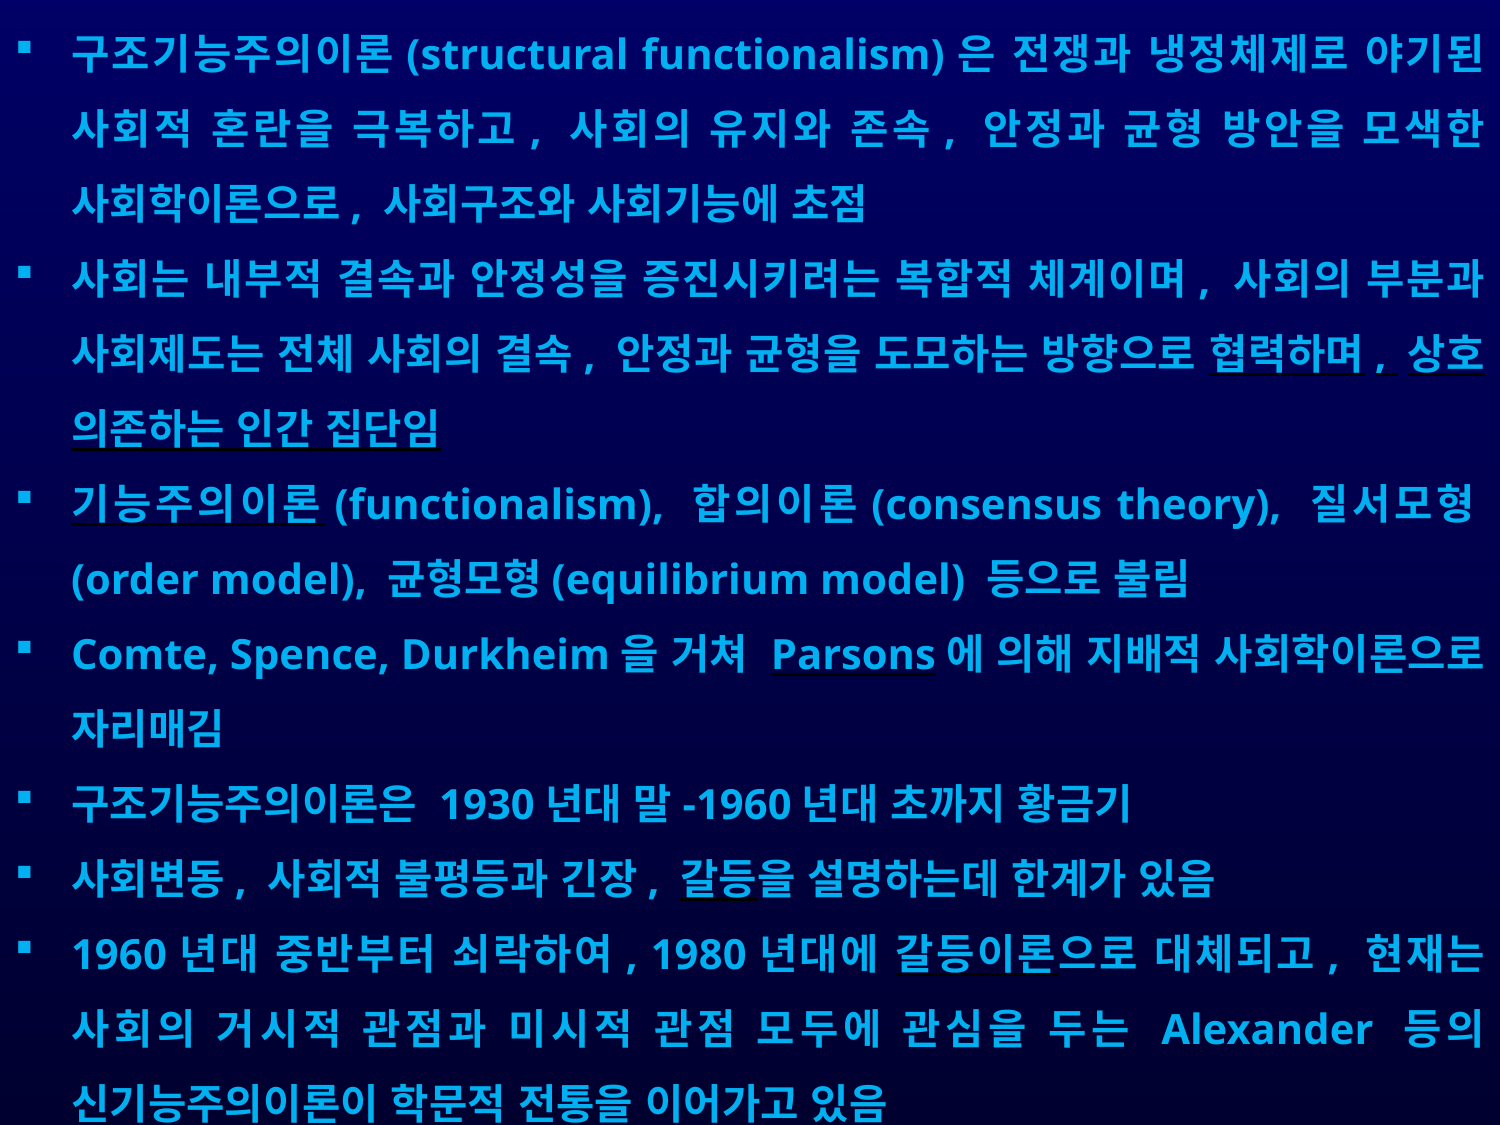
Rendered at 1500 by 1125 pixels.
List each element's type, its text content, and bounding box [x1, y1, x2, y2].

text_box 구조기능주의이론(structural functionalism)은 전쟁과 냉정체제로 야기된 사회적 혼란을 극복하고, 사회의 유지와 존속, 안정과 균형 방안을 모색한 사회학이론으로, 사회구조와 사회기능에 초점 사회는 내부적 결속과 안정성을 증진시키려는 복합적 체계이며, 사회의 부분과 사회제도는 전체 사회의 결속, 안정과 균형을 도모하는 방향으로 협력하며, 상호 의존하는 인간 집단임 기능주의이론(functionalism), 합의이론(consensus theory), 질서모형(order model), 균형모형(equilibrium model) 등으로 불림 Comte, Spence, Durkheim을 거쳐 Parsons에 의해 지배적 사회학이론으로 자리매김 구조기능주의이론은 1930년대 말-1960년대 초까지 황금기 사회변동, 사회적 불평등과 긴장, 갈등을 설명하는데 한계가 있음 1960년대 중반부터 쇠락하여, 1980년대에 갈등이론으로 대체되고, 현재는 사회의 거시적 관점과 미시적 관점 모두에 관심을 두는 Alexander 등의 신기능주의이론이 학문적 전통을 이어가고 있음 [0, 0, 1500, 1125]
